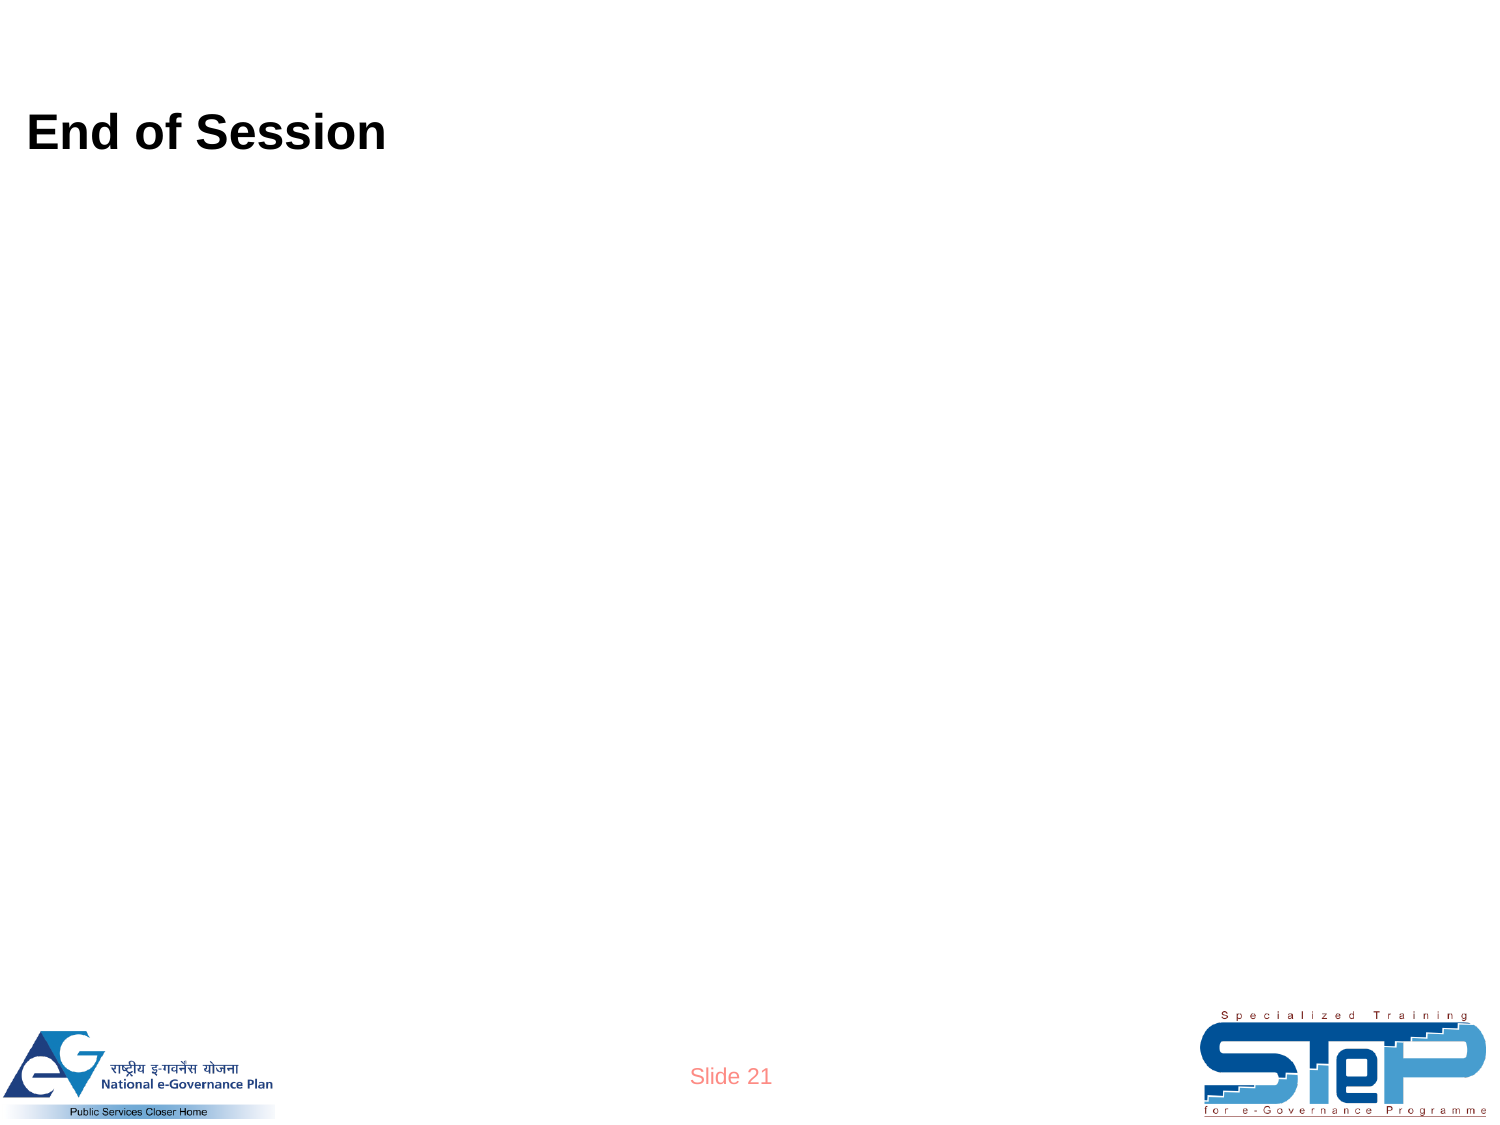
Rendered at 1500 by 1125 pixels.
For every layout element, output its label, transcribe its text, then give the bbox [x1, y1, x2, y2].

title End of Session [26, 99, 1472, 224]
picture [1200, 1011, 1486, 1117]
picture [2, 1031, 275, 1119]
